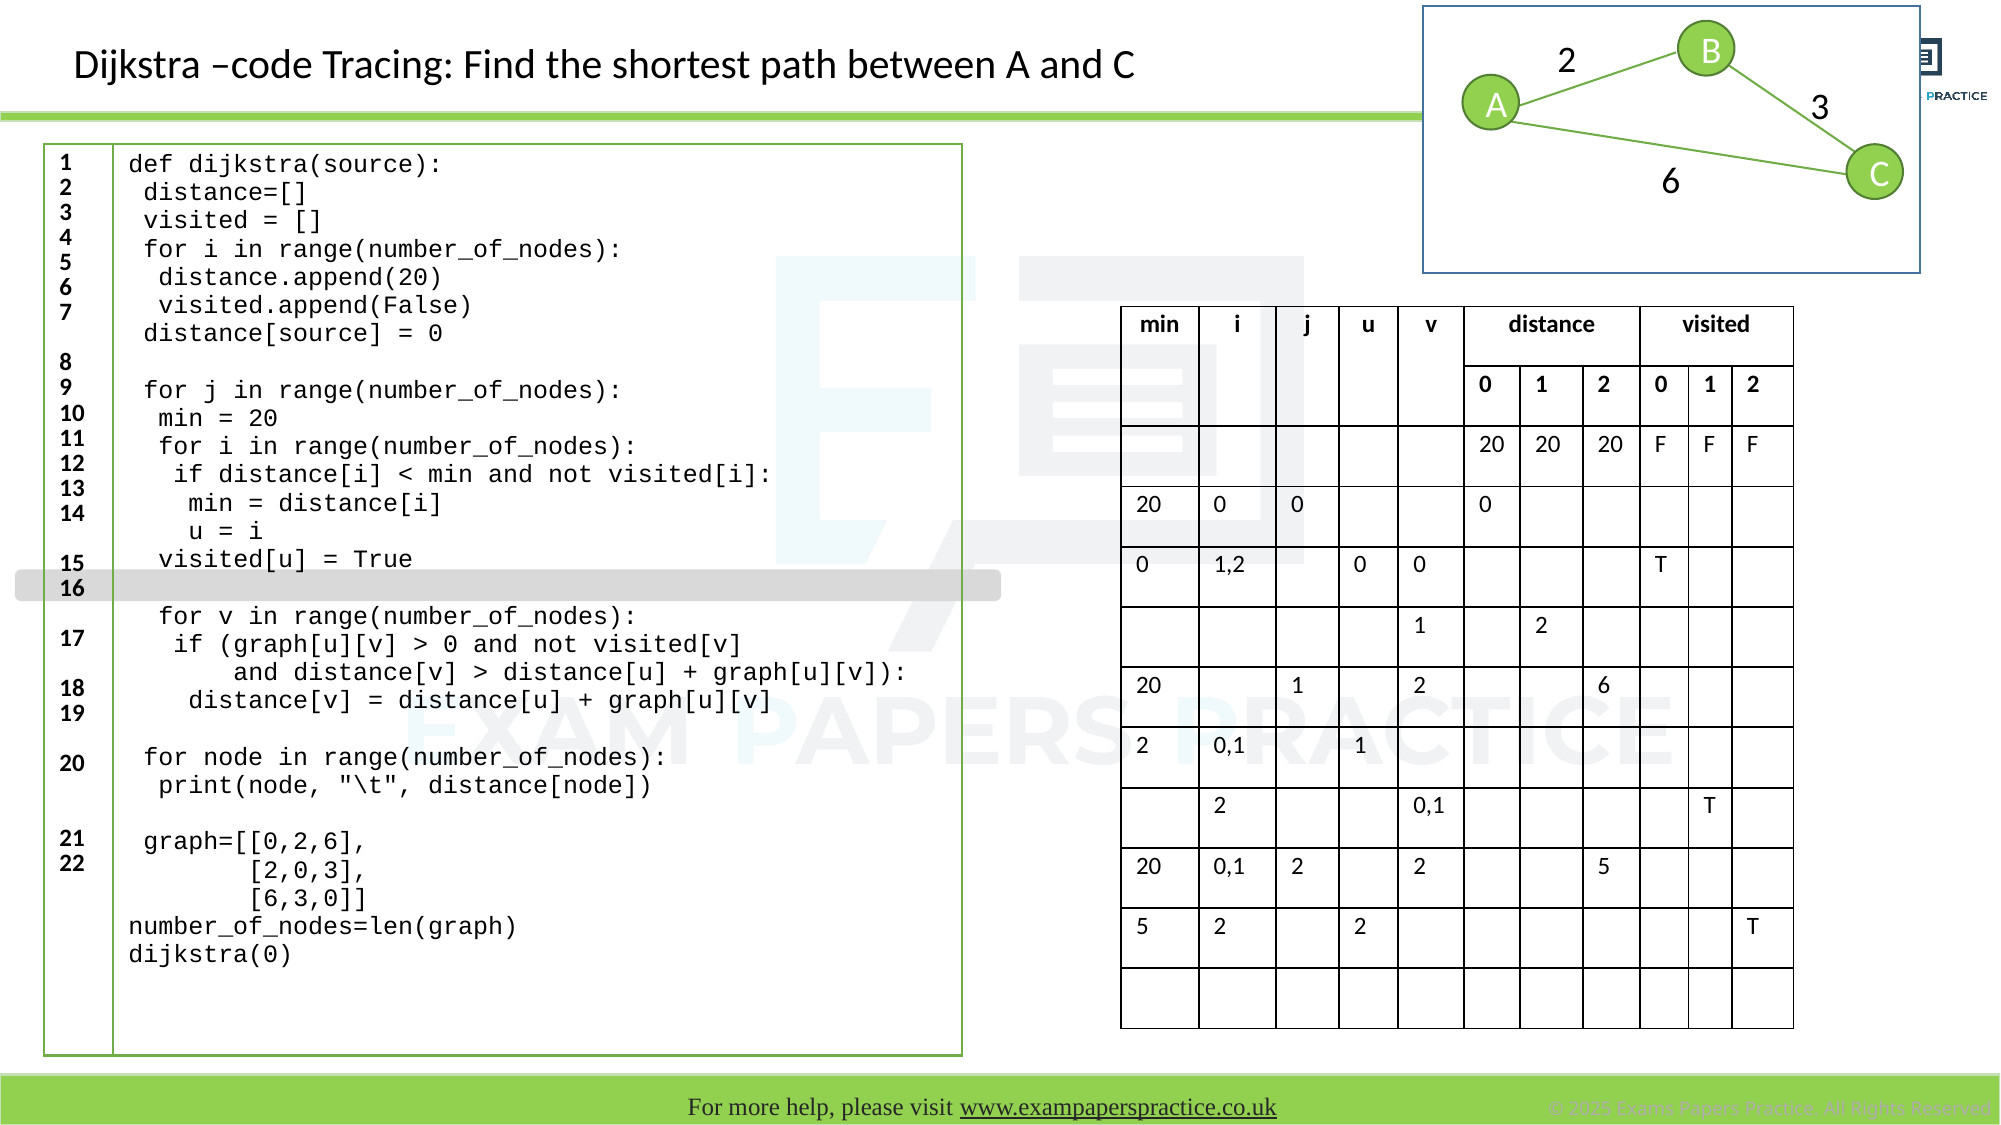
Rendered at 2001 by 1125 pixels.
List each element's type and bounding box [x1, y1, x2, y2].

table_cell [1277, 969, 1338, 1028]
table_cell [1200, 849, 1275, 907]
table_cell [1465, 728, 1519, 787]
text_box [58, 29, 1152, 94]
table_cell [1584, 668, 1639, 726]
table_cell [1277, 487, 1338, 546]
table_cell [1641, 969, 1688, 1028]
table_cell [1641, 849, 1688, 907]
table_cell [1521, 969, 1582, 1028]
table_cell [1689, 427, 1731, 486]
table_cell [1584, 367, 1639, 425]
table_cell [1277, 789, 1338, 847]
table_cell [1689, 367, 1731, 425]
table_cell [1465, 608, 1519, 666]
table_cell [1521, 909, 1582, 967]
table_cell [1584, 849, 1639, 907]
table_header [1200, 307, 1275, 425]
table_cell [1200, 789, 1275, 847]
table_cell [1733, 728, 1793, 787]
table_cell [1521, 608, 1582, 666]
table_cell [1521, 728, 1582, 787]
table_cell [1340, 969, 1397, 1028]
table_cell [1122, 849, 1198, 907]
table_cell [1122, 969, 1198, 1028]
table_cell [1584, 548, 1639, 606]
table_header [1641, 307, 1793, 365]
table_cell [1340, 789, 1397, 847]
table_cell [1733, 668, 1793, 726]
table_cell [1521, 789, 1582, 847]
table_cell [1641, 427, 1688, 486]
table_cell [1521, 487, 1582, 546]
table_cell [1584, 909, 1639, 967]
table_cell [1122, 487, 1198, 546]
table_cell [1122, 668, 1198, 726]
table_cell [1689, 548, 1731, 606]
table_header [114, 145, 961, 1054]
table_cell [1733, 427, 1793, 486]
table_cell [1733, 367, 1793, 425]
table_cell [1277, 548, 1338, 606]
table_cell [1340, 608, 1397, 666]
table_cell [1689, 668, 1731, 726]
text_box [1422, 5, 1921, 274]
table_cell [1399, 608, 1463, 666]
table_cell [1200, 487, 1275, 546]
table_cell [1277, 849, 1338, 907]
table_cell [1584, 728, 1639, 787]
table_cell [1340, 427, 1397, 486]
table_cell [1689, 909, 1731, 967]
table_cell [1277, 728, 1338, 787]
table_cell [1277, 608, 1338, 666]
table_cell [1465, 367, 1519, 425]
table_cell [1122, 548, 1198, 606]
table_cell [1340, 849, 1397, 907]
table_cell [1399, 728, 1463, 787]
table_cell [1122, 789, 1198, 847]
table_cell [1689, 487, 1731, 546]
table_cell [1521, 427, 1582, 486]
table_cell [1584, 608, 1639, 666]
table_cell [1200, 668, 1275, 726]
table_cell [1465, 789, 1519, 847]
table_cell [1399, 427, 1463, 486]
table_cell [1200, 427, 1275, 486]
table_cell [1399, 909, 1463, 967]
table_header [1122, 307, 1198, 425]
table_cell [1584, 487, 1639, 546]
table_cell [1340, 909, 1397, 967]
table_cell [1200, 728, 1275, 787]
table_cell [1200, 548, 1275, 606]
table_cell [1200, 608, 1275, 666]
table_header [1277, 307, 1338, 425]
table_cell [1733, 548, 1793, 606]
table_cell [1521, 367, 1582, 425]
table_cell [1340, 487, 1397, 546]
table_cell [1733, 909, 1793, 967]
table_cell [1465, 849, 1519, 907]
table_cell [1641, 367, 1688, 425]
table_cell [1200, 969, 1275, 1028]
table_cell [1340, 548, 1397, 606]
table_cell [1340, 728, 1397, 787]
table_cell [1122, 608, 1198, 666]
table_cell [1733, 487, 1793, 546]
table_cell [1641, 909, 1688, 967]
table_cell [1277, 668, 1338, 726]
table_cell [1465, 969, 1519, 1028]
table_cell [1689, 728, 1731, 787]
table_cell [1340, 668, 1397, 726]
table_cell [1521, 548, 1582, 606]
table_cell [1641, 608, 1688, 666]
table_cell [1584, 427, 1639, 486]
table_cell [1689, 608, 1731, 666]
table_cell [1689, 849, 1731, 907]
table_cell [1733, 849, 1793, 907]
table_cell [1399, 548, 1463, 606]
table_cell [1465, 668, 1519, 726]
table_cell [1122, 728, 1198, 787]
table_cell [1465, 548, 1519, 606]
table_cell [1733, 608, 1793, 666]
table_cell [1399, 849, 1463, 907]
table_header [1399, 307, 1463, 425]
table_cell [1641, 548, 1688, 606]
table_cell [1277, 909, 1338, 967]
table_cell [1641, 789, 1688, 847]
table_cell [1733, 789, 1793, 847]
table_cell [1399, 487, 1463, 546]
table_cell [1399, 969, 1463, 1028]
table_cell [1641, 668, 1688, 726]
table_cell [1584, 789, 1639, 847]
table_cell [1689, 969, 1731, 1028]
table_cell [1399, 789, 1463, 847]
table_cell [1584, 969, 1639, 1028]
table_cell [1733, 969, 1793, 1028]
table_cell [1521, 849, 1582, 907]
text_box [14, 569, 43, 602]
table_cell [1465, 487, 1519, 546]
table_cell [1122, 427, 1198, 486]
table_cell [1465, 427, 1519, 486]
table_cell [1641, 487, 1688, 546]
table_cell [1122, 909, 1198, 967]
table_cell [1200, 909, 1275, 967]
table_header [45, 145, 112, 1054]
table_header [1340, 307, 1397, 425]
table_header [1465, 307, 1639, 365]
table_cell [1277, 427, 1338, 486]
table_cell [1689, 789, 1731, 847]
text_box [963, 569, 1002, 602]
table_cell [1521, 668, 1582, 726]
table_cell [1641, 728, 1688, 787]
table_cell [1465, 909, 1519, 967]
table_cell [1399, 668, 1463, 726]
